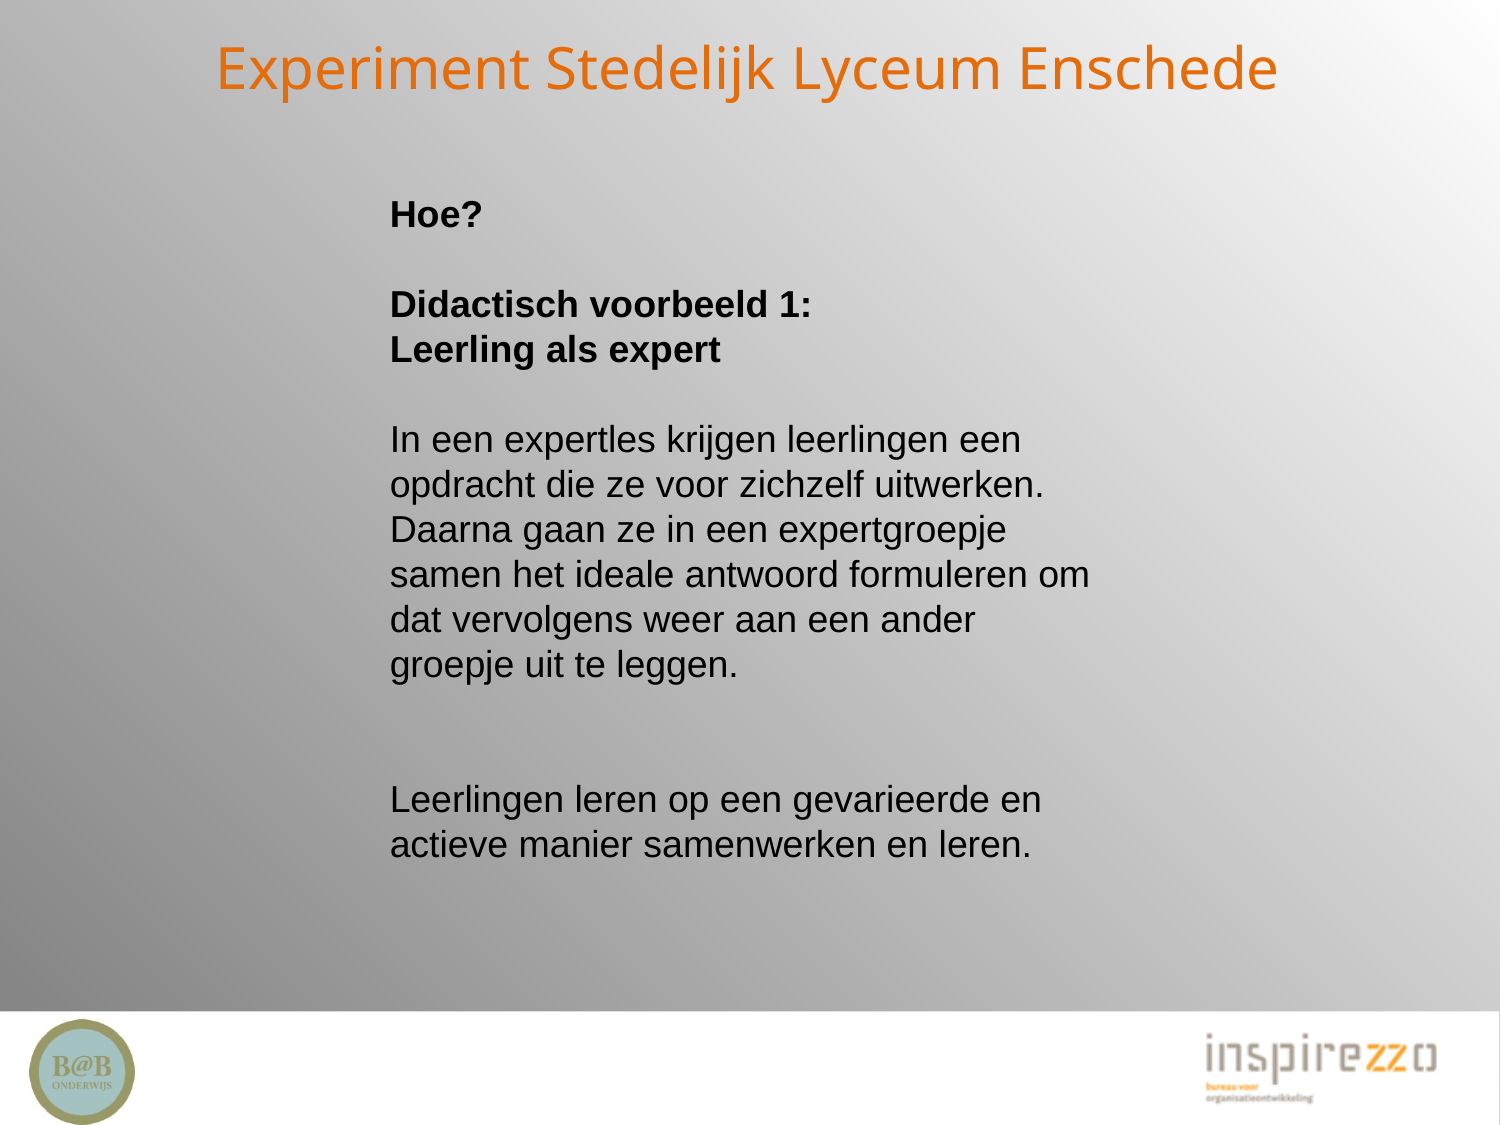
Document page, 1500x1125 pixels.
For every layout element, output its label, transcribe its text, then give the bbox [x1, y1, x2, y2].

picture [1091, 1015, 1494, 1123]
text_box Experiment Stedelijk Lyceum Enschede [18, 23, 1478, 109]
text_box [0, 1009, 1500, 1125]
picture [29, 1019, 136, 1125]
text_box Hoe? Didactisch voorbeeld 1: Leerling als expert In een expertles krijgen leerlingen een opdracht die ze voor zichzelf uitwerken. Daarna gaan ze in een expertgroepje samen het ideale antwoord formuleren om dat vervolgens weer aan een ander groepje uit te leggen. Leerlingen leren op een gevarieerde en actieve manier samenwerken en leren. [374, 137, 1125, 872]
